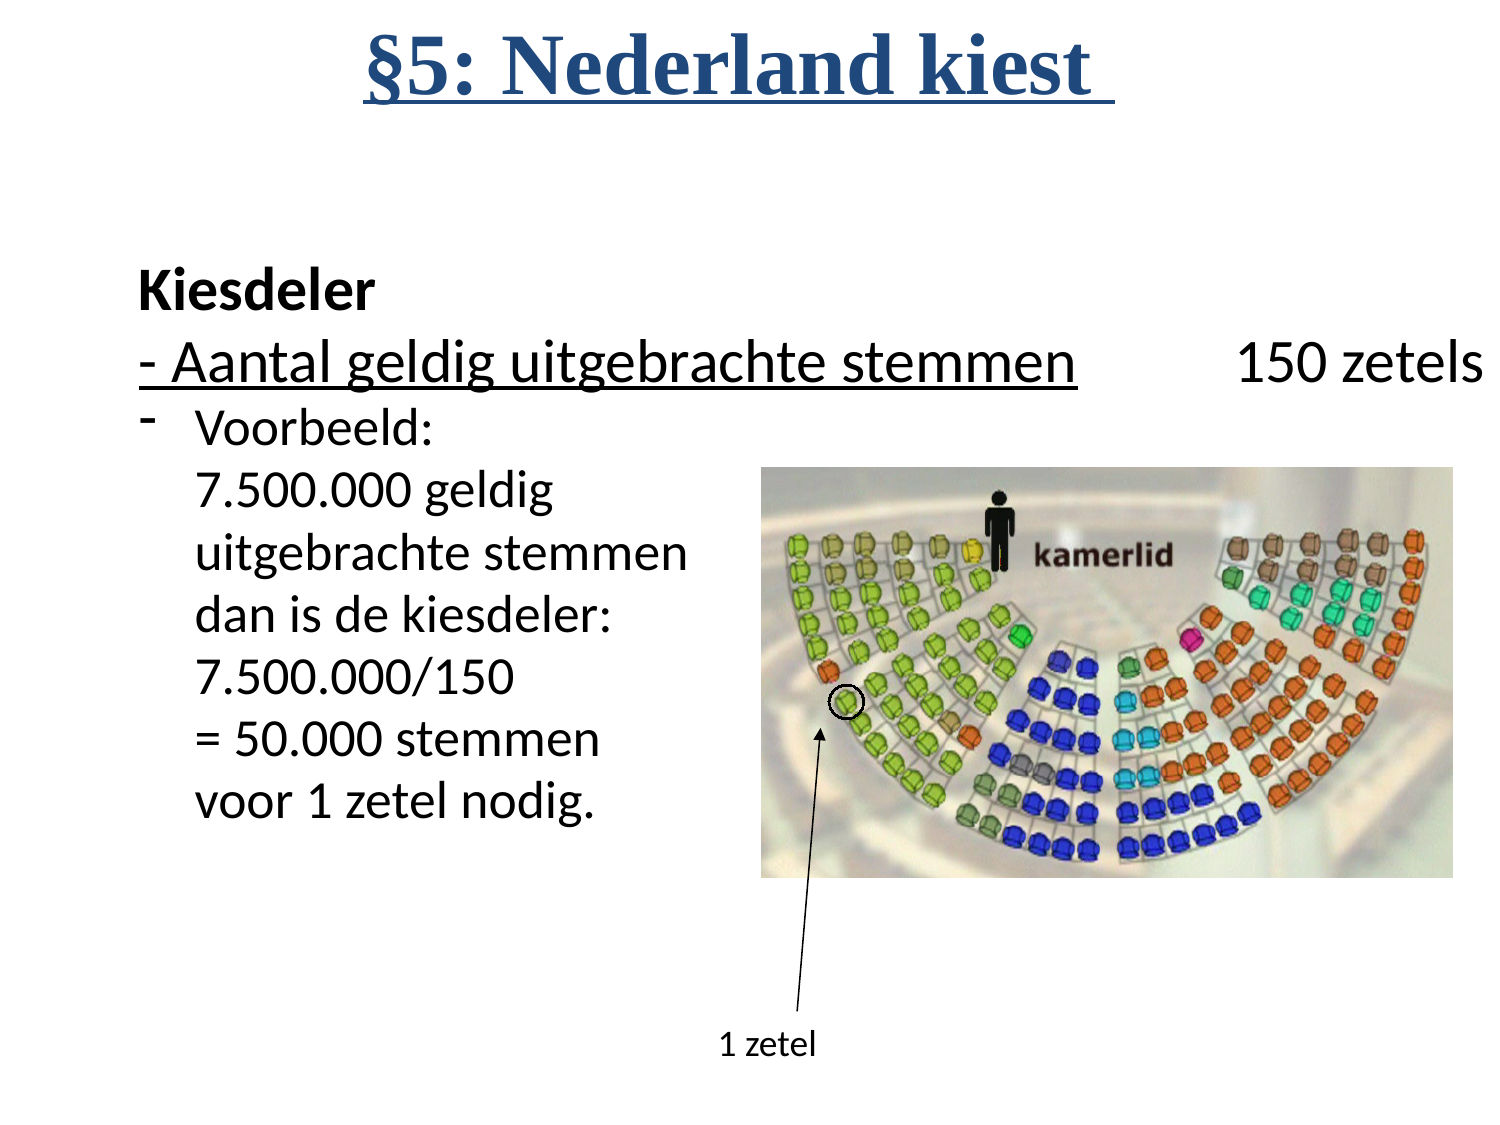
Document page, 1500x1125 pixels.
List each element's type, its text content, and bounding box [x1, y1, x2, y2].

picture [761, 467, 1453, 878]
text_box §5: Nederland kiest [348, 0, 1176, 120]
list Kiesdeler - Aantal geldig uitgebrachte stemmen 150 zetels Voorbeeld: 7.500.000 geldig uitgebrachte stemmen dan is de kiesdeler: 7.500.000/150 = 50.000 stemmen voor 1 zetel nodig. [123, 255, 1500, 898]
text_box 1 zetel [702, 1011, 987, 1072]
